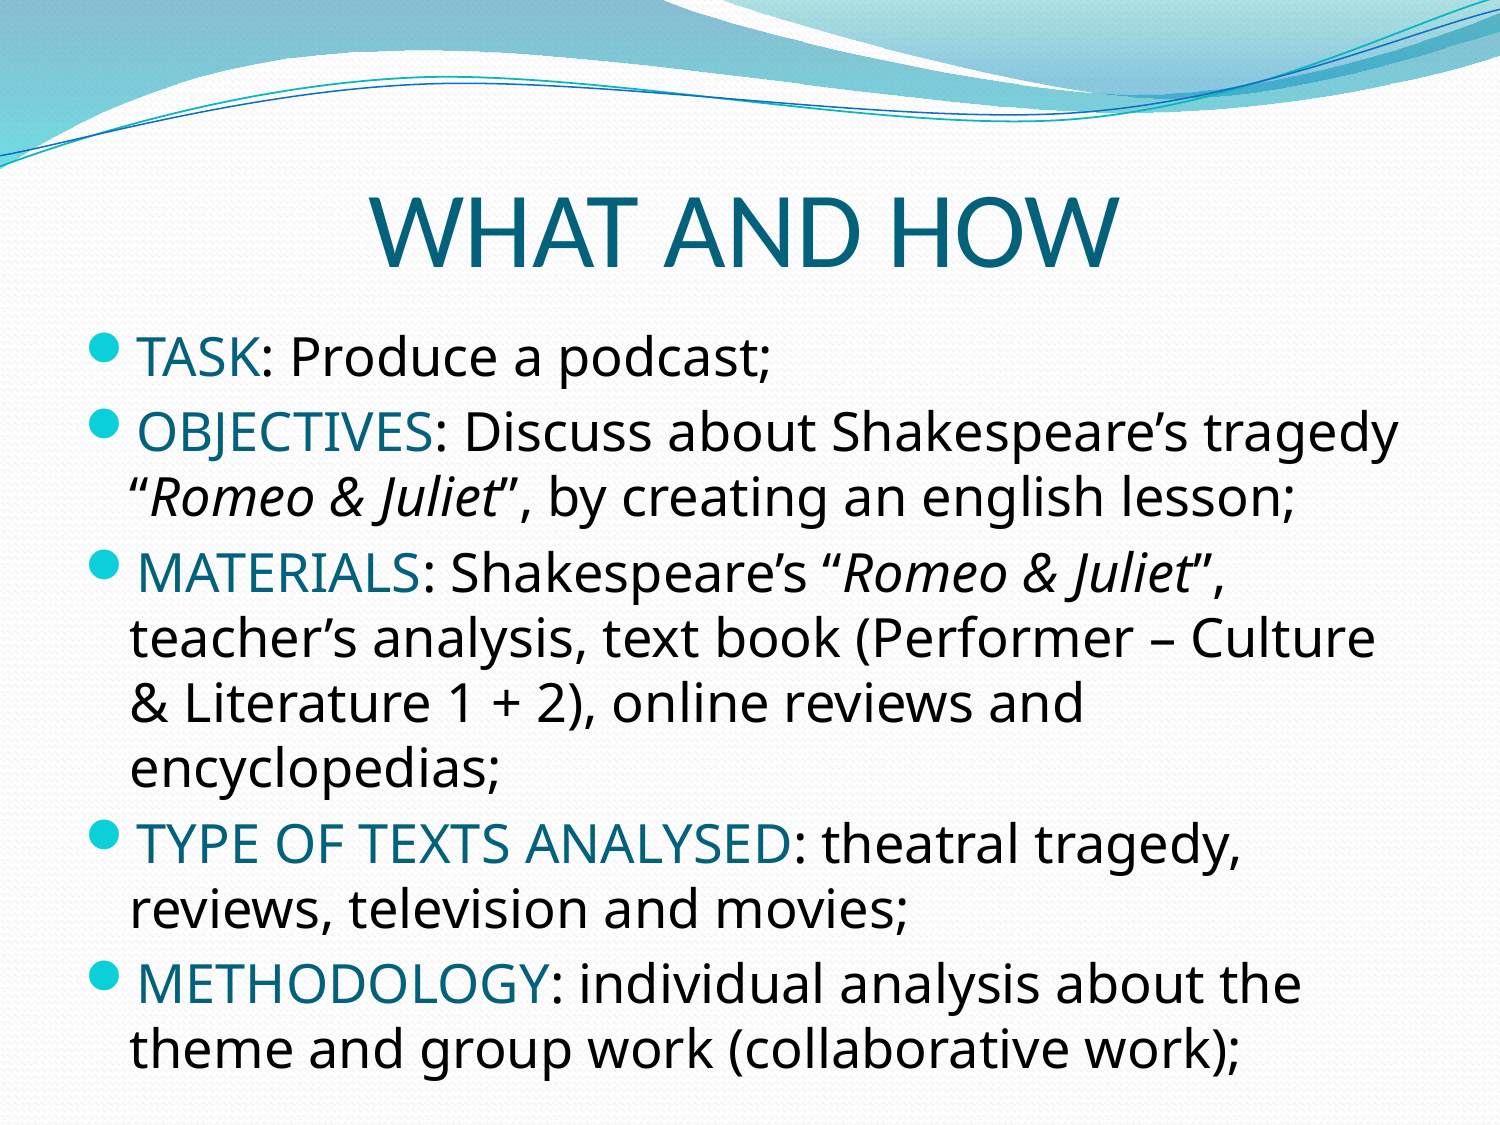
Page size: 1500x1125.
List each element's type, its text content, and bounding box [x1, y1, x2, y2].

title WHAT AND HOW [70, 126, 1421, 314]
list TASK: Produce a podcast; OBJECTIVES: Discuss about Shakespeare’s tragedy “Romeo & Juliet”, by creating an english lesson; MATERIALS: Shakespeare’s “Romeo & Juliet”, teacher’s analysis, text book (Performer – Culture & Literature 1 + 2), online reviews and encyclopedias; TYPE OF TEXTS ANALYSED: theatral tragedy, reviews, television and movies; METHODOLOGY: individual analysis about the theme and group work (collaborative work); [70, 314, 1421, 1035]
